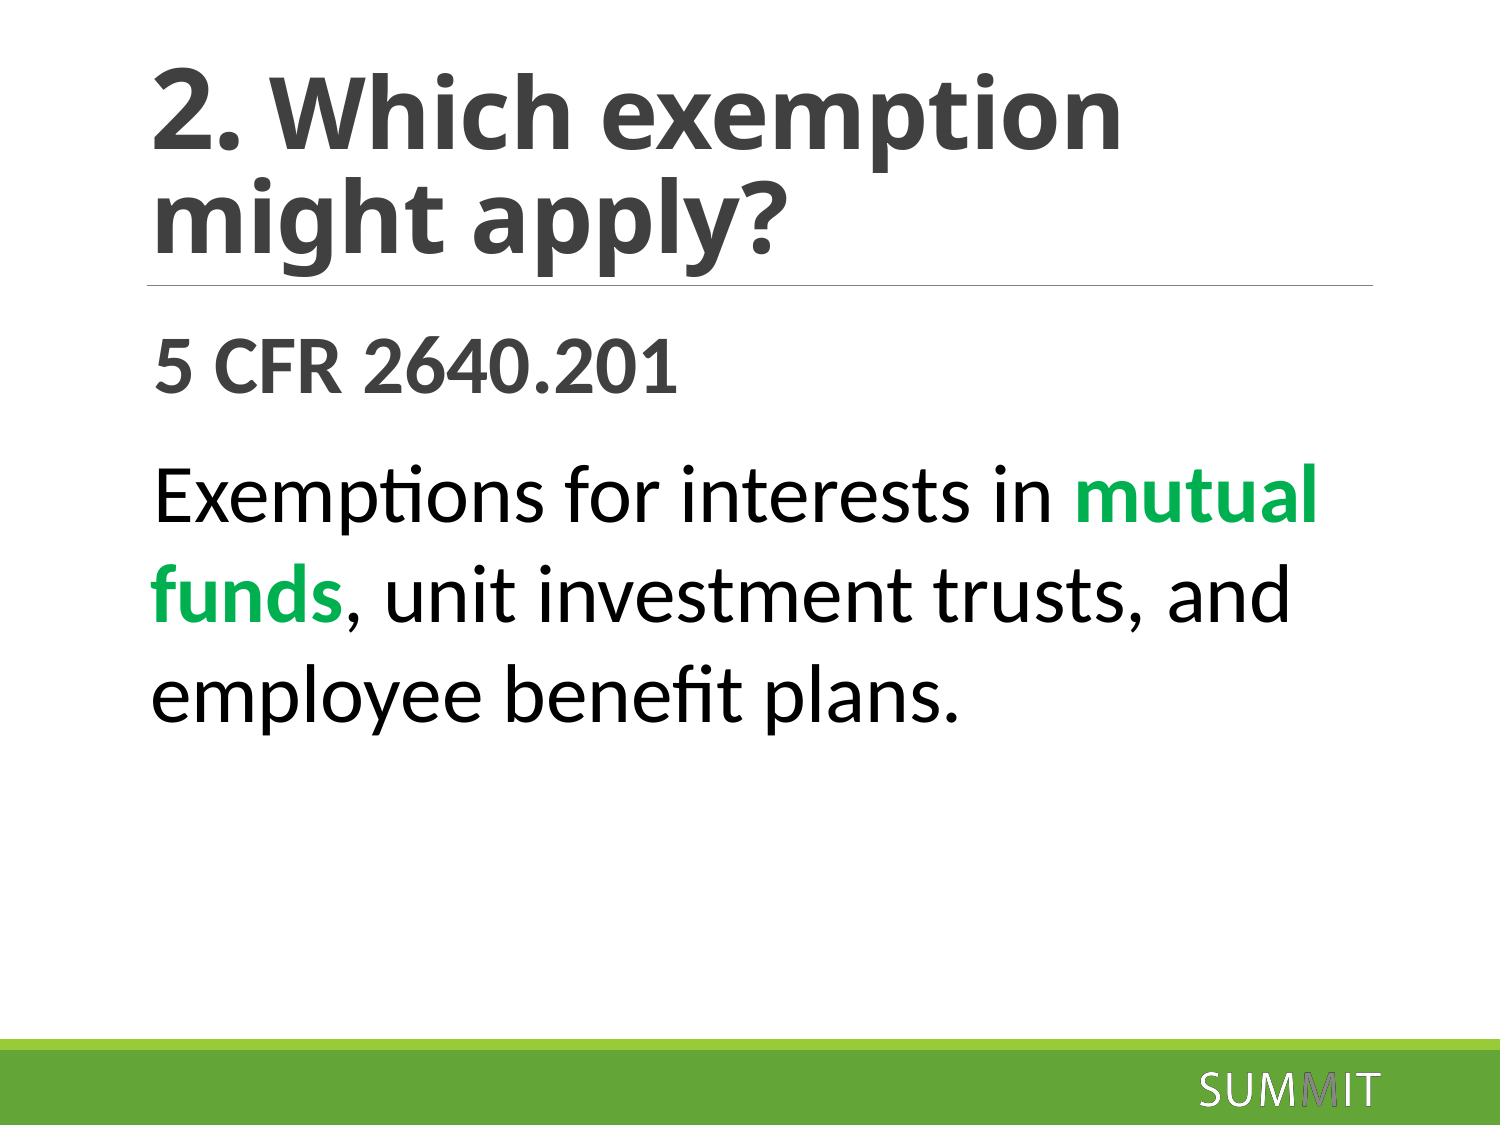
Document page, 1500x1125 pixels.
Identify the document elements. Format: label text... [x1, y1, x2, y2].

title 2. Which exemption might apply? [135, 47, 1373, 285]
picture [1196, 1024, 1386, 1125]
list 5 CFR 2640.201 Exemptions for interests in mutual funds, unit investment trusts, and employee benefit plans. [135, 302, 1373, 963]
